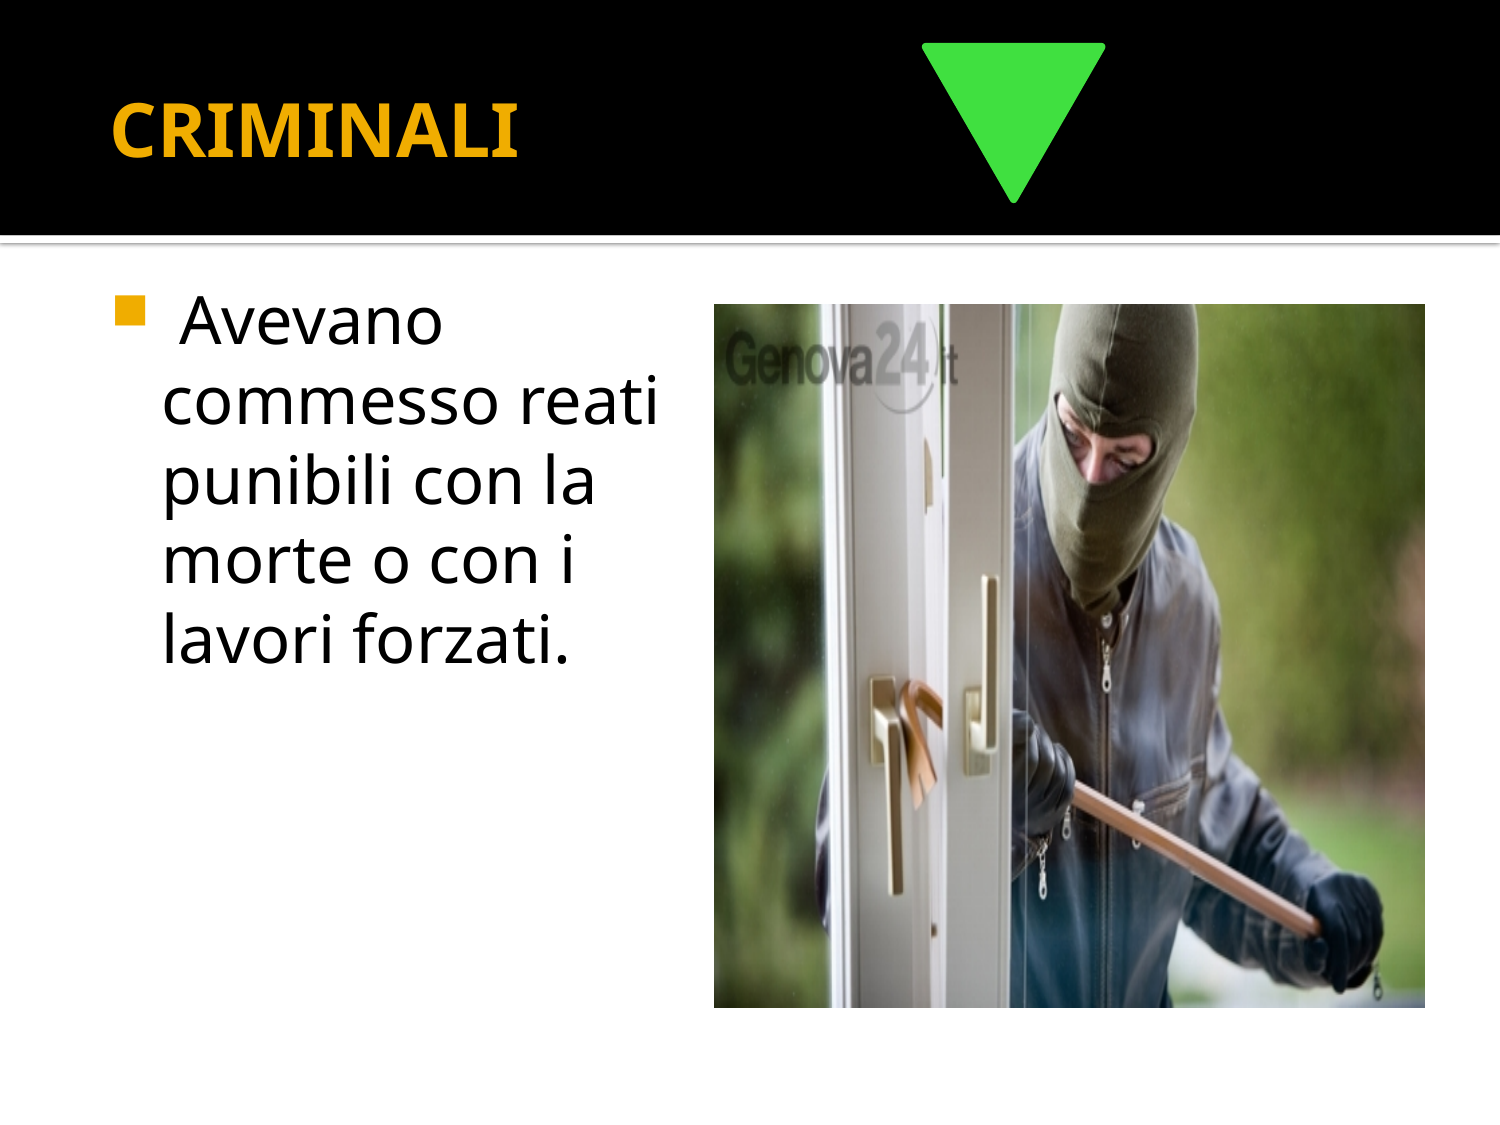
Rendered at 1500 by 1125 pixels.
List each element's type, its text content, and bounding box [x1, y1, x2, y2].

list Avevano commesso reati punibili con la morte o con i lavori forzati. [74, 262, 692, 1006]
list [714, 304, 1425, 1008]
text_box [921, 42, 1106, 204]
title CRIMINALI [75, 24, 1425, 231]
